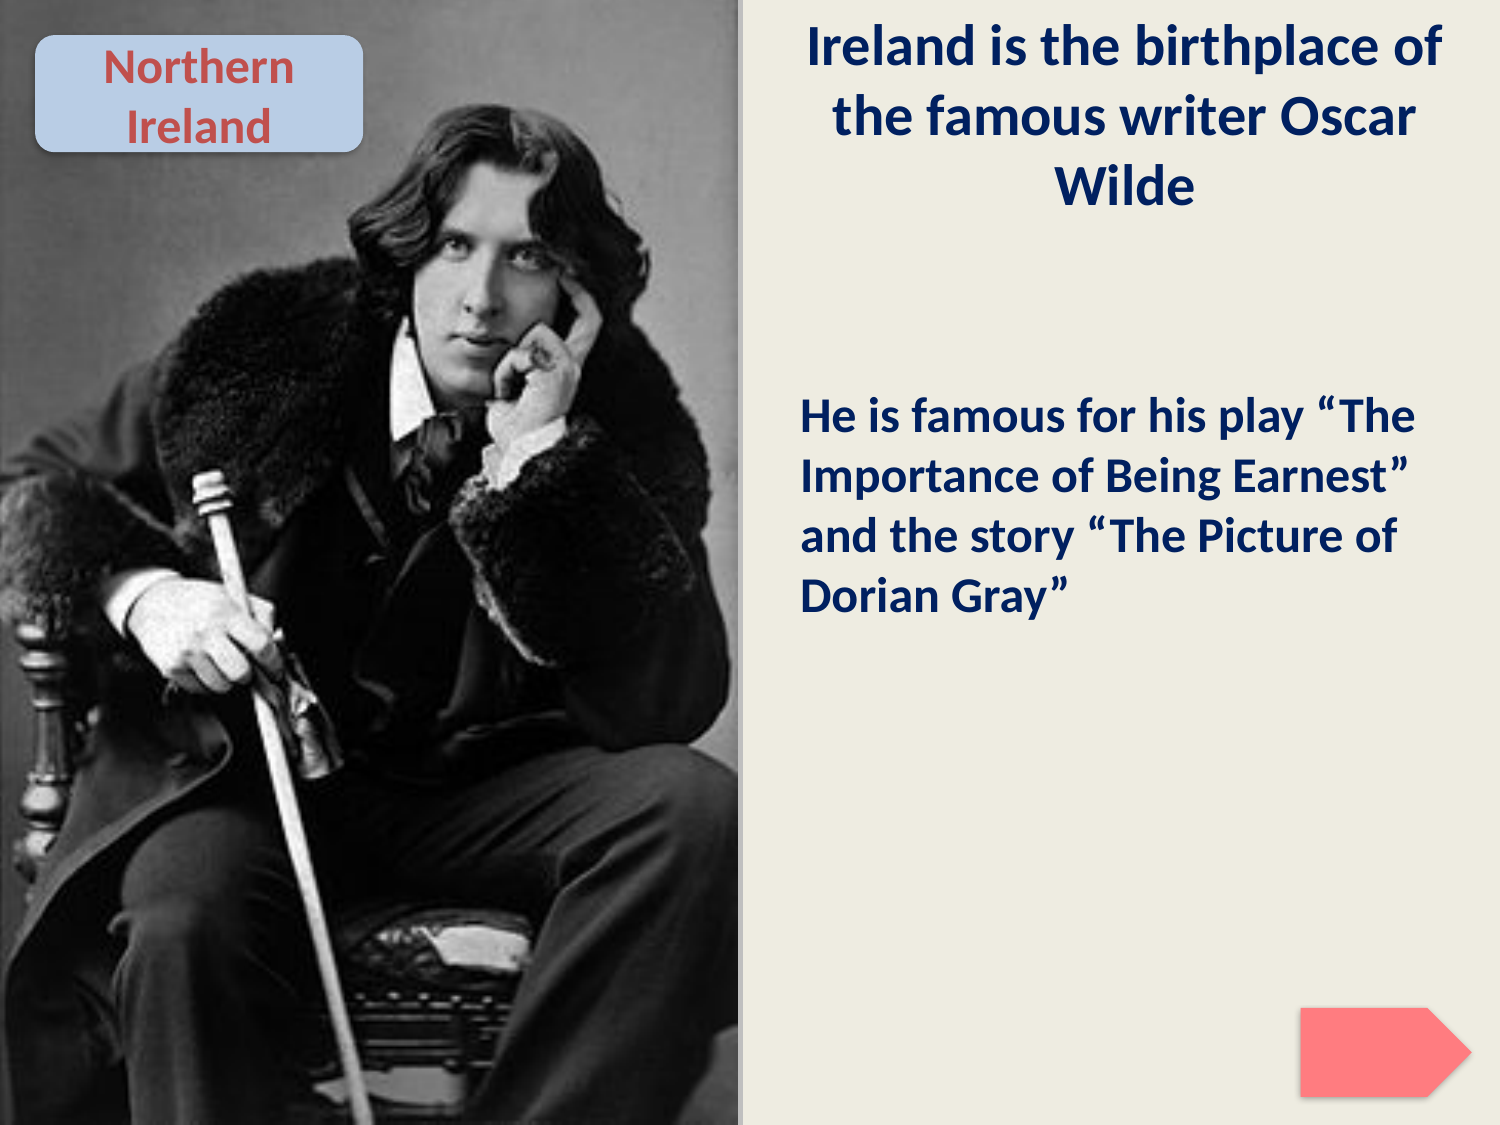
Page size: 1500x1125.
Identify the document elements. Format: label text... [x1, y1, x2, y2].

text_box Ireland is the birthplace of the famous writer Oscar Wilde [749, 0, 1500, 225]
picture [0, 0, 739, 1125]
text_box He is famous for his play “The Importance of Being Earnest” and the story “The Picture of Dorian Gray” [785, 374, 1500, 630]
text_box [1300, 1007, 1472, 1097]
